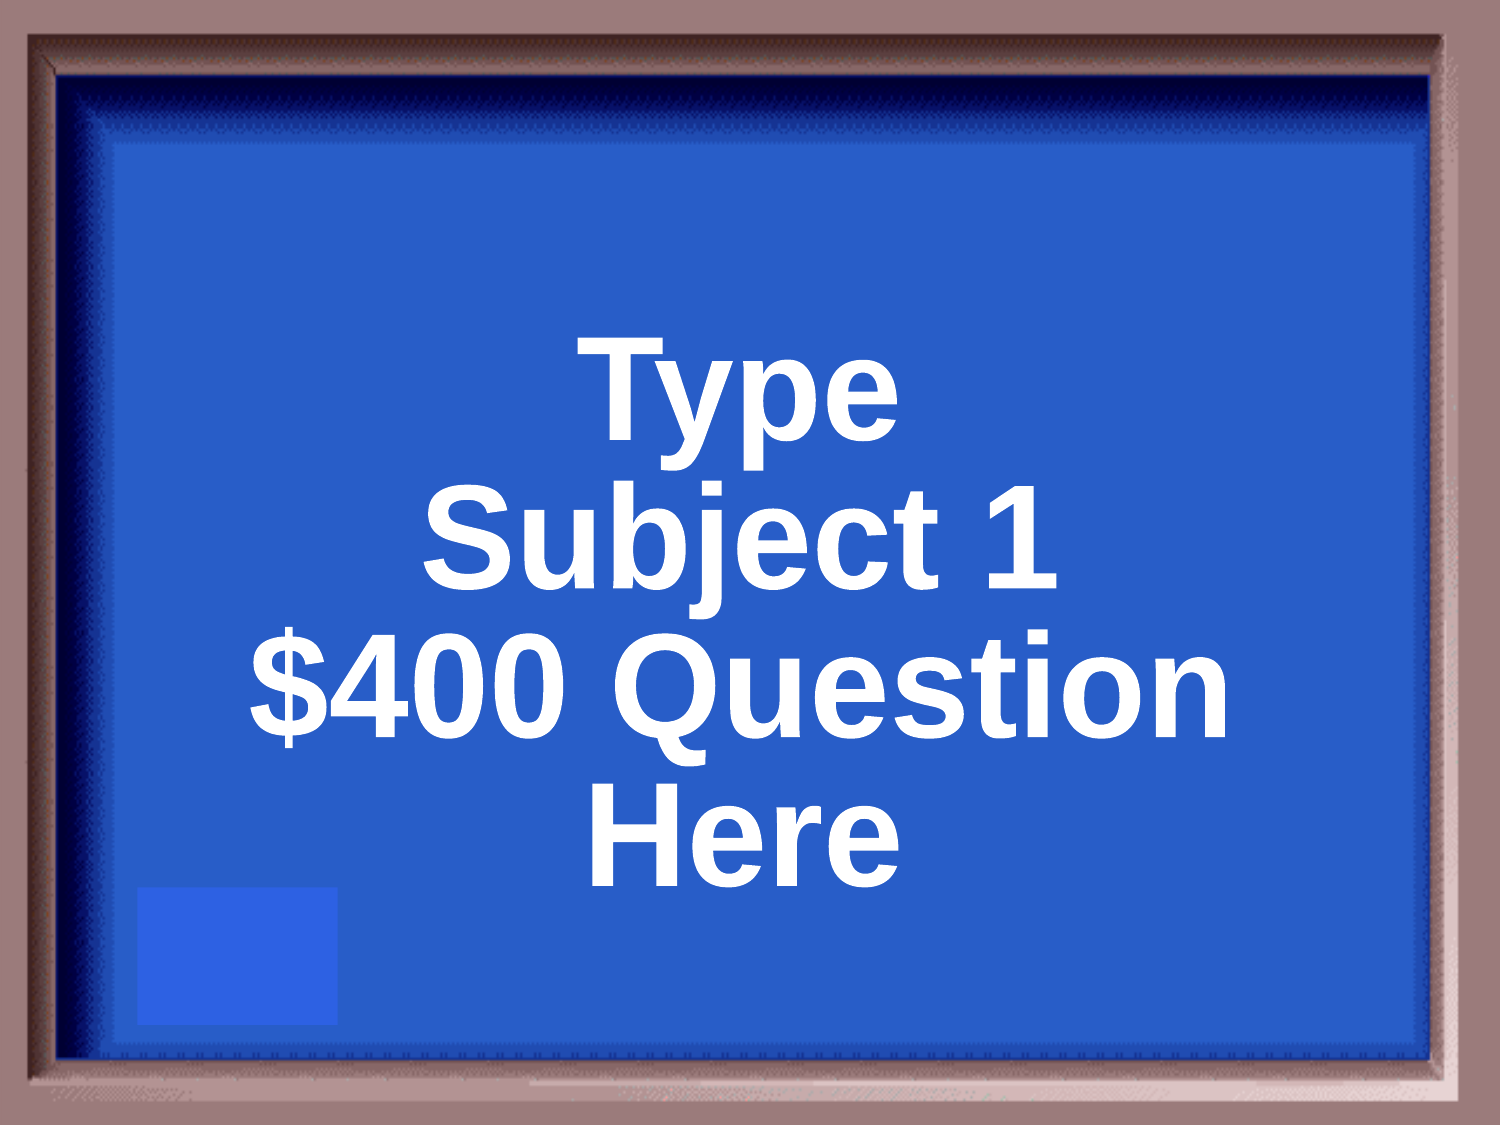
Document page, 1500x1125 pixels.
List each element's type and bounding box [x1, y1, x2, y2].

text_box [137, 887, 338, 1025]
picture [0, 0, 1500, 1125]
